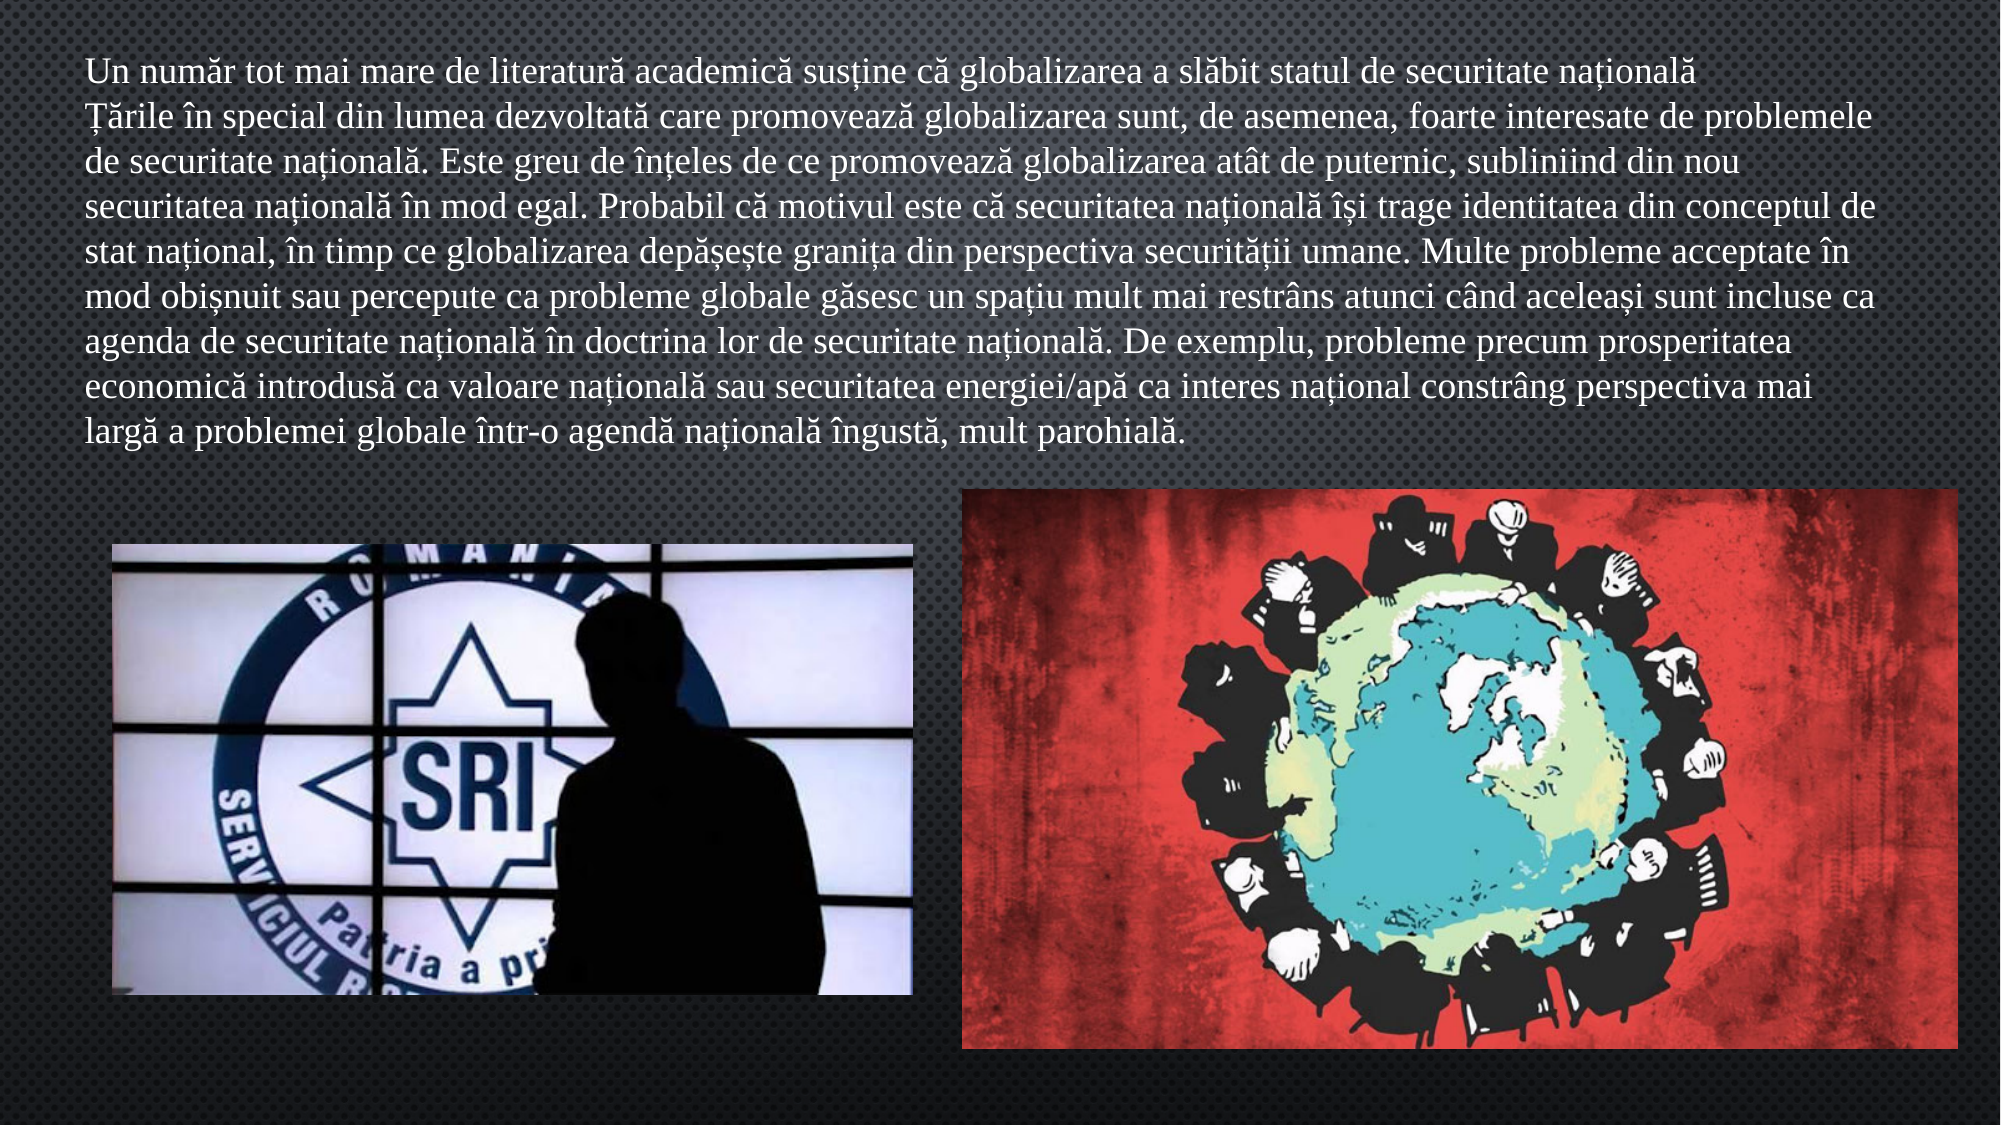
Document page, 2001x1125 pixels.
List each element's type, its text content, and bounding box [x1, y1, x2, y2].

text_box Un număr tot mai mare de literatură academică susține că globalizarea a slăbit statul de securitate națională Țările în special din lumea dezvoltată care promovează globalizarea sunt, de asemenea, foarte interesate de problemele de securitate națională. Este greu de înțeles de ce promovează globalizarea atât de puternic, subliniind din nou securitatea națională în mod egal. Probabil că motivul este că securitatea națională își trage identitatea din conceptul de stat național, în timp ce globalizarea depășește granița din perspectiva securității umane. Multe probleme acceptate în mod obișnuit sau percepute ca probleme globale găsesc un spațiu mult mai restrâns atunci când aceleași sunt incluse ca agenda de securitate națională în doctrina lor de securitate națională. De exemplu, probleme precum prosperitatea economică introdusă ca valoare națională sau securitatea energiei/apă ca interes național constrâng perspectiva mai largă a problemei globale într-o agendă națională îngustă, mult parohială. [69, 38, 1899, 459]
picture [112, 543, 914, 995]
picture [962, 489, 1959, 1050]
